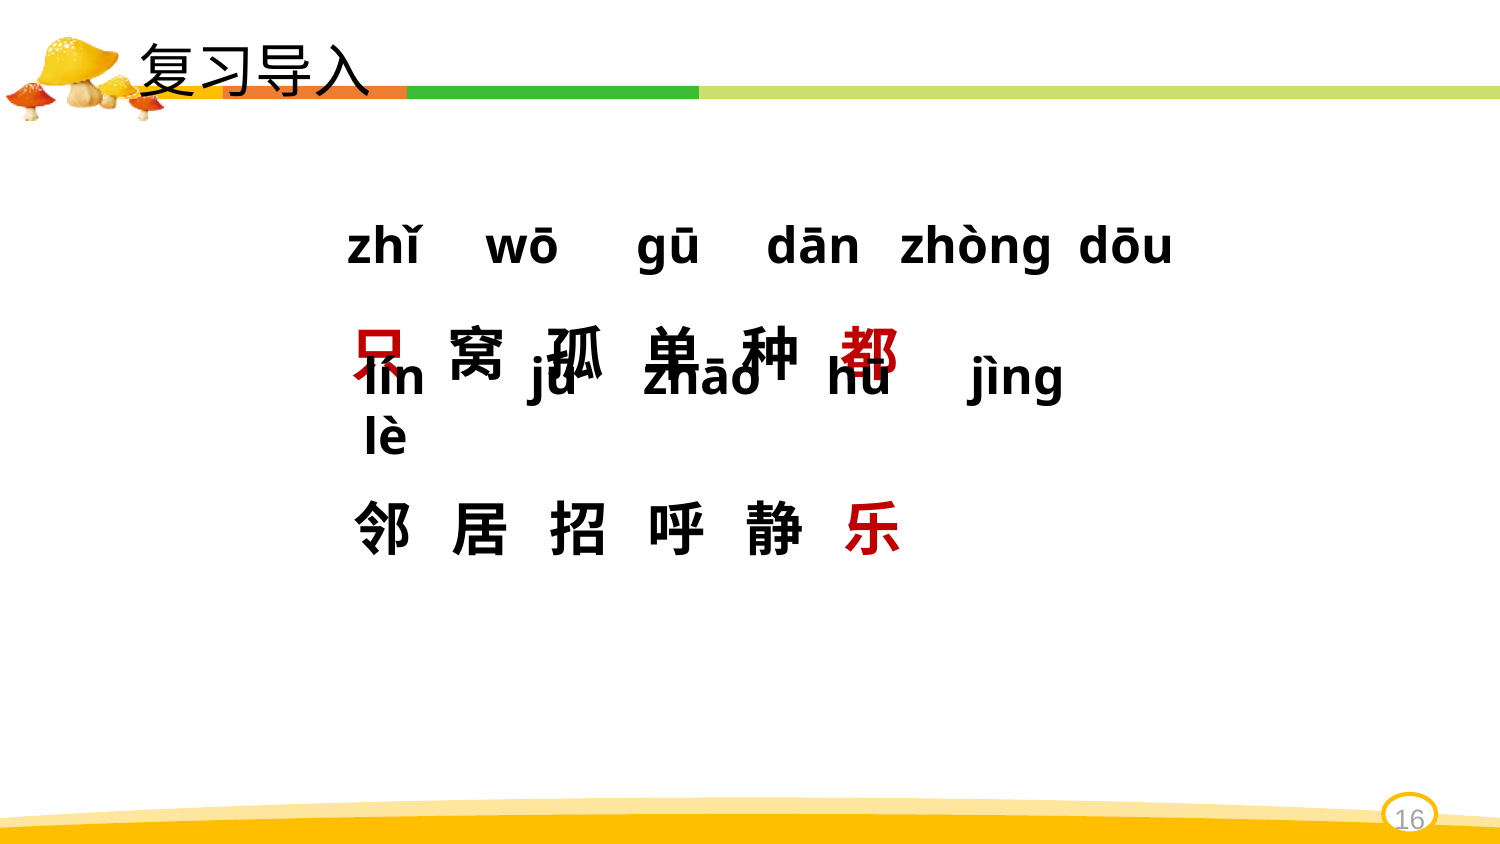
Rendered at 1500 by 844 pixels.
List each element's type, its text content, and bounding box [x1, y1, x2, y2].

text_box lín jū zhāo hū jìng lè [348, 337, 1202, 472]
text_box zhǐ wō gū dān zhòng dōu [333, 205, 1234, 281]
picture [6, 37, 164, 121]
text_box 复习导入 [123, 27, 387, 112]
text_box 只 窝 孤 单 种 都 邻 居 招 呼 静 乐 [311, 204, 1220, 570]
